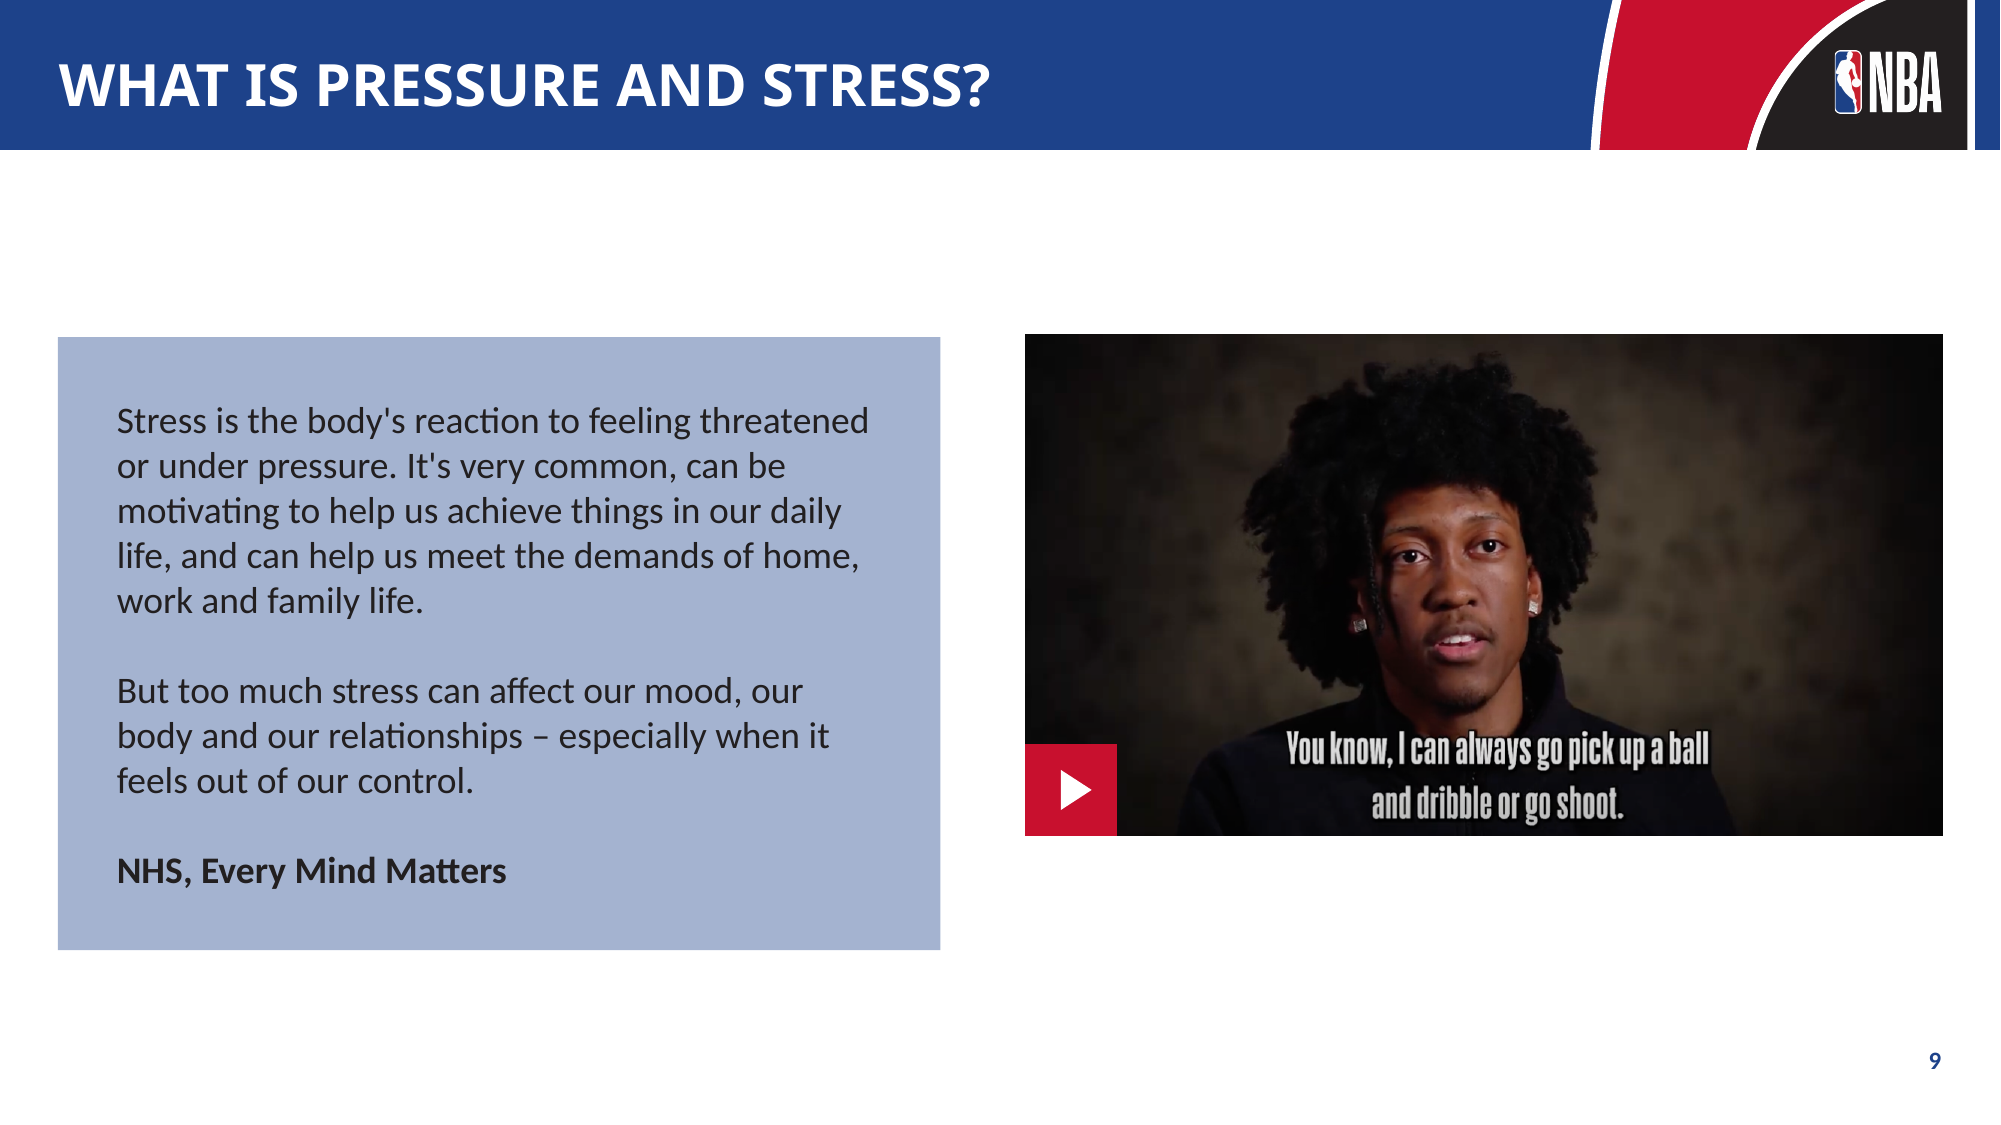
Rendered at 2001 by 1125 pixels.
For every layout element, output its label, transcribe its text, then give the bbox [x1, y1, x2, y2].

slide_number 9 [1824, 1029, 1957, 1090]
title WHAT IS PRESSURE AND STRESS? [0, 34, 1589, 150]
text_box Stress is the body's reaction to feeling threatened or under pressure. It's very common, can be motivating to help us achieve things in our daily life, and can help us meet the demands of home, work and family life. But too much stress can affect our mood, our body and our relationships – especially when it feels out of our control. NHS, Every Mind Matters [57, 337, 941, 951]
picture [1025, 333, 1943, 836]
